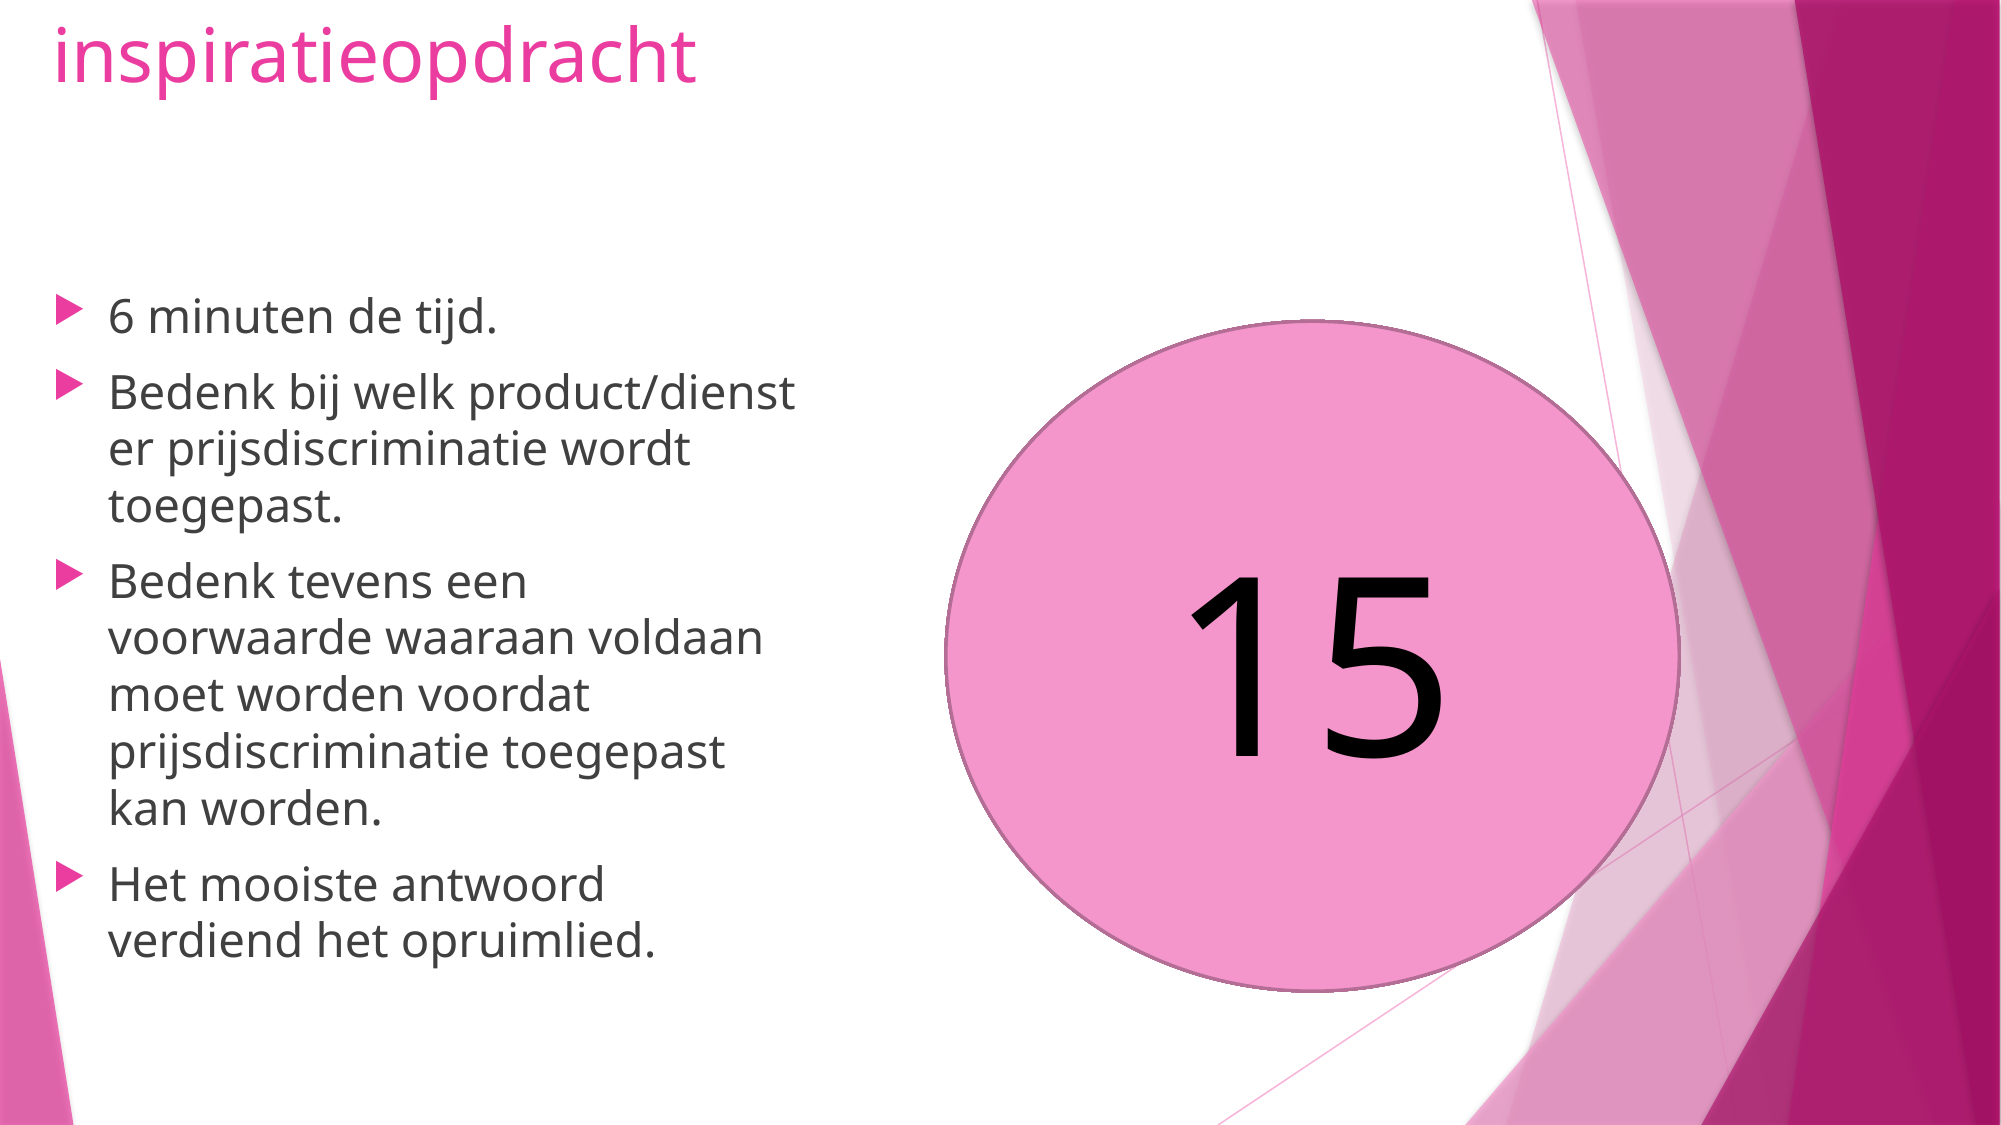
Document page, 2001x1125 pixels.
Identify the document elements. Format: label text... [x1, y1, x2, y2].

list 6 minuten de tijd. Bedenk bij welk product/dienst er prijsdiscriminatie wordt toegepast. Bedenk tevens een voorwaarde waaraan voldaan moet worden voordat prijsdiscriminatie toegepast kan worden. Het mooiste antwoord verdiend het opruimlied. [37, 278, 818, 1013]
text_box 15 [944, 319, 1681, 993]
title inspiratieopdracht [37, 0, 1494, 260]
